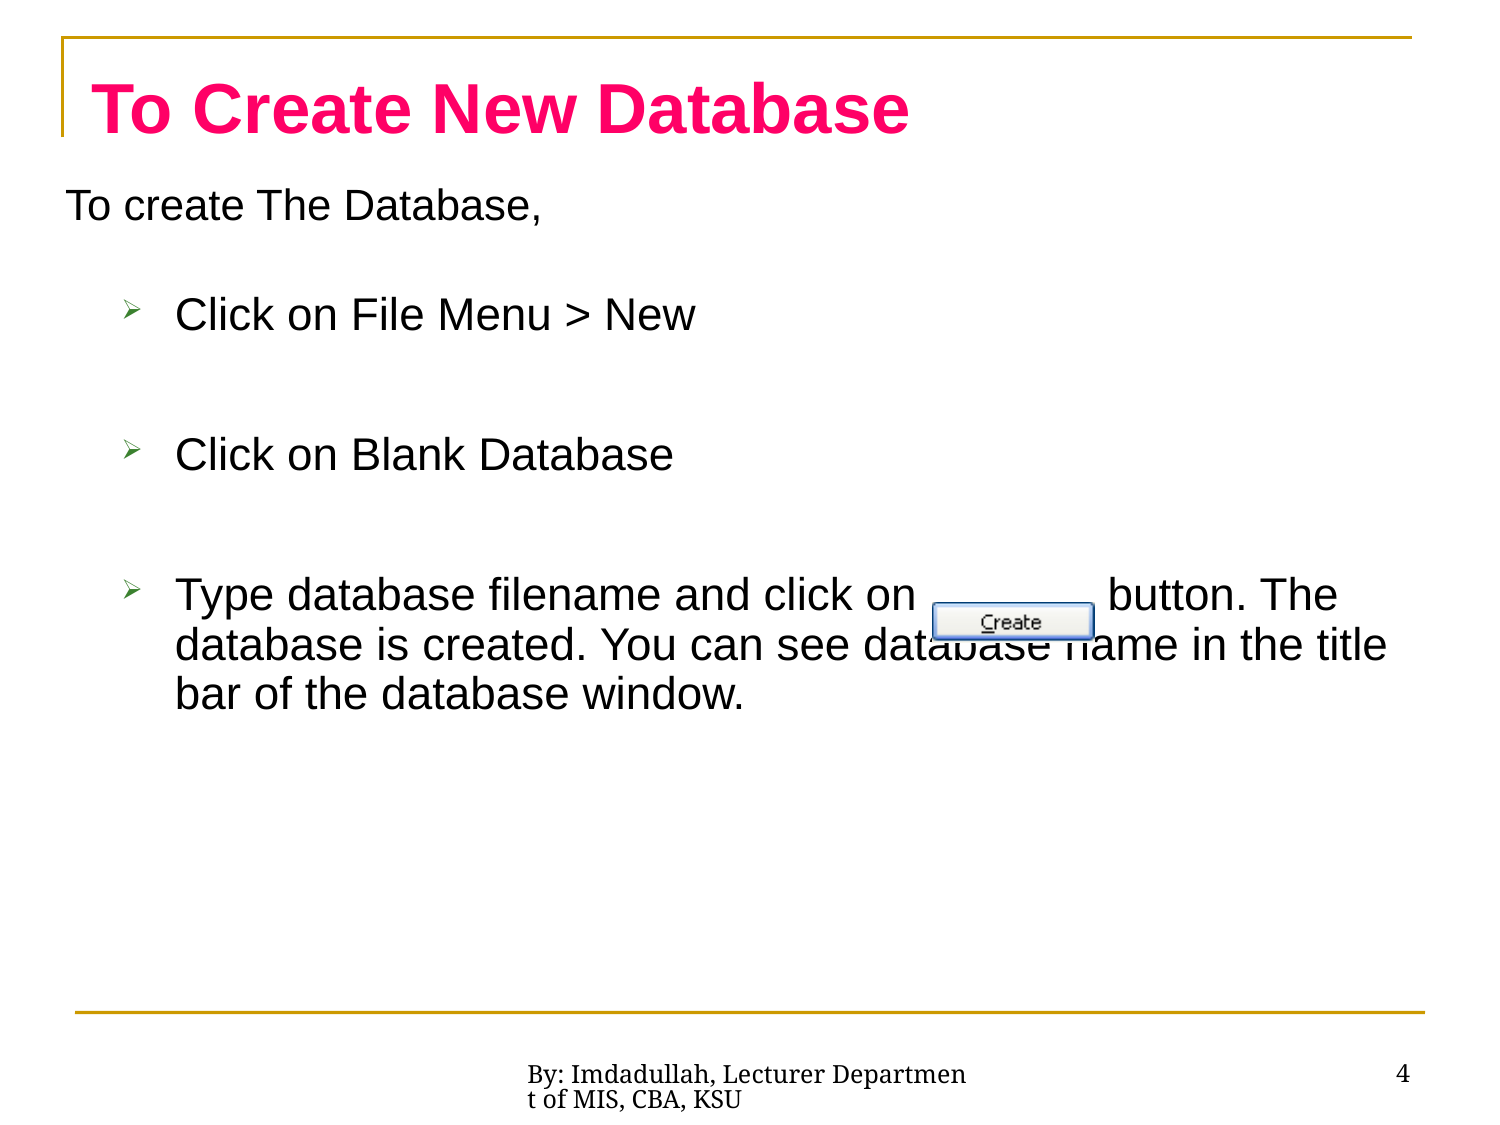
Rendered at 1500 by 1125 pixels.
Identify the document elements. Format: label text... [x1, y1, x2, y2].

list To create The Database, Click on File Menu > New Click on Blank Database Type database filename and click on button. The database is created. You can see database name in the title bar of the database window. [50, 174, 1450, 938]
title To Create New Database [76, 52, 1415, 158]
picture [931, 602, 1095, 644]
slide_number 4 [1074, 1024, 1425, 1100]
footer By: Imdadullah, Lecturer Department of MIS, CBA, KSU [512, 1025, 988, 1100]
